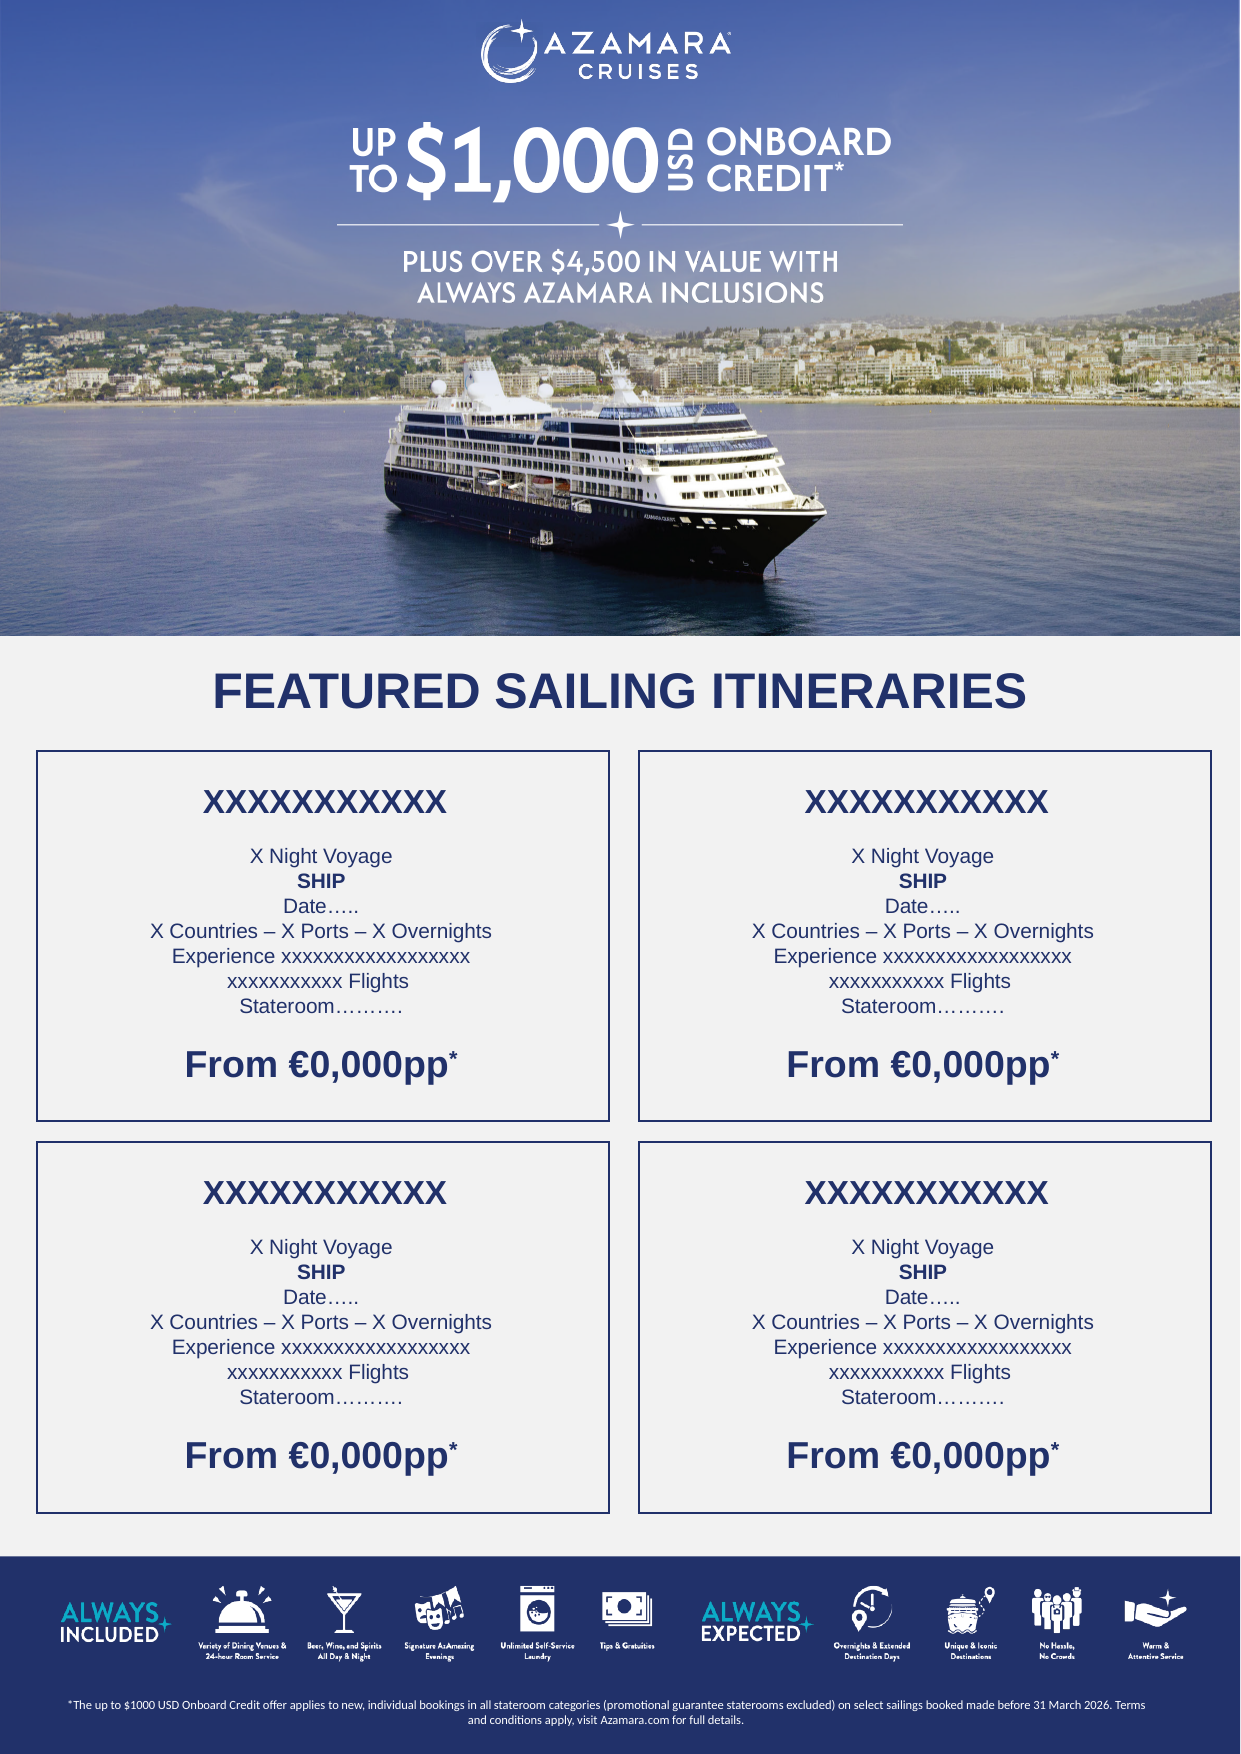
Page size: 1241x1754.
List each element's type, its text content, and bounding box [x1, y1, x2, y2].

text_box XXXXXXXXXXX X Night Voyage SHIP Date….. X Countries – X Ports – X Overnights Experience xxxxxxxxxxxxxxxxxx xxxxxxxxxxx Flights Stateroom………. From €0,000pp* [35, 1164, 607, 1484]
text_box *The up to $1000 USD Onboard Credit offer applies to new, individual bookings in all stateroom categories (promotional guarantee staterooms excluded) on select sailings booked made before 31 March 2026. Terms and conditions apply, visit Azamara.com for full details. [48, 1689, 1164, 1735]
picture [59, 1585, 1187, 1662]
text_box FEATURED SAILING ITINERARIES [0, 637, 1241, 740]
text_box XXXXXXXXXXX X Night Voyage SHIP Date….. X Countries – X Ports – X Overnights Experience xxxxxxxxxxxxxxxxxx xxxxxxxxxxx Flights Stateroom………. From €0,000pp* [35, 772, 607, 1093]
text_box [36, 750, 610, 1122]
picture [0, 0, 1240, 636]
text_box XXXXXXXXXXX X Night Voyage SHIP Date….. X Countries – X Ports – X Overnights Experience xxxxxxxxxxxxxxxxxx xxxxxxxxxxx Flights Stateroom………. From €0,000pp* [637, 1164, 1209, 1484]
text_box [0, 1555, 1241, 1754]
text_box XXXXXXXXXXX X Night Voyage SHIP Date….. X Countries – X Ports – X Overnights Experience xxxxxxxxxxxxxxxxxx xxxxxxxxxxx Flights Stateroom………. From €0,000pp* [637, 772, 1209, 1093]
text_box [638, 750, 1212, 1122]
text_box [36, 1141, 610, 1514]
text_box [638, 1141, 1212, 1514]
